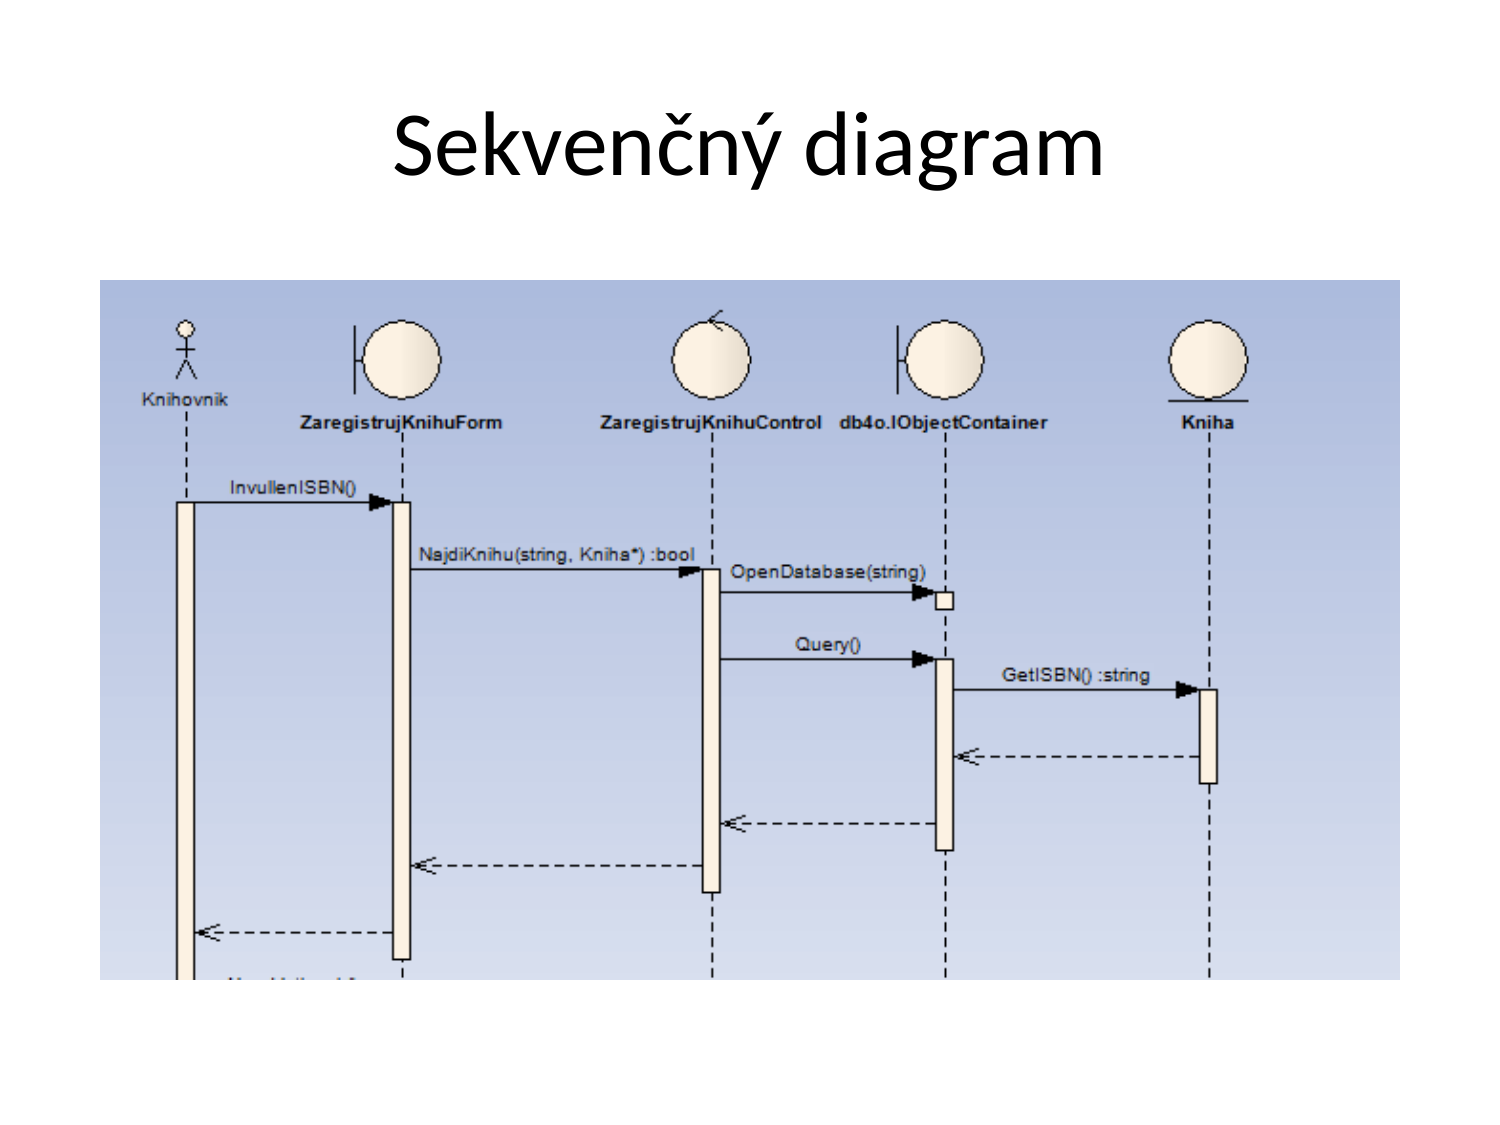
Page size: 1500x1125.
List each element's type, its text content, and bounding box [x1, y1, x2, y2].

picture [100, 279, 1400, 980]
title Sekvenčný diagram [75, 45, 1425, 233]
